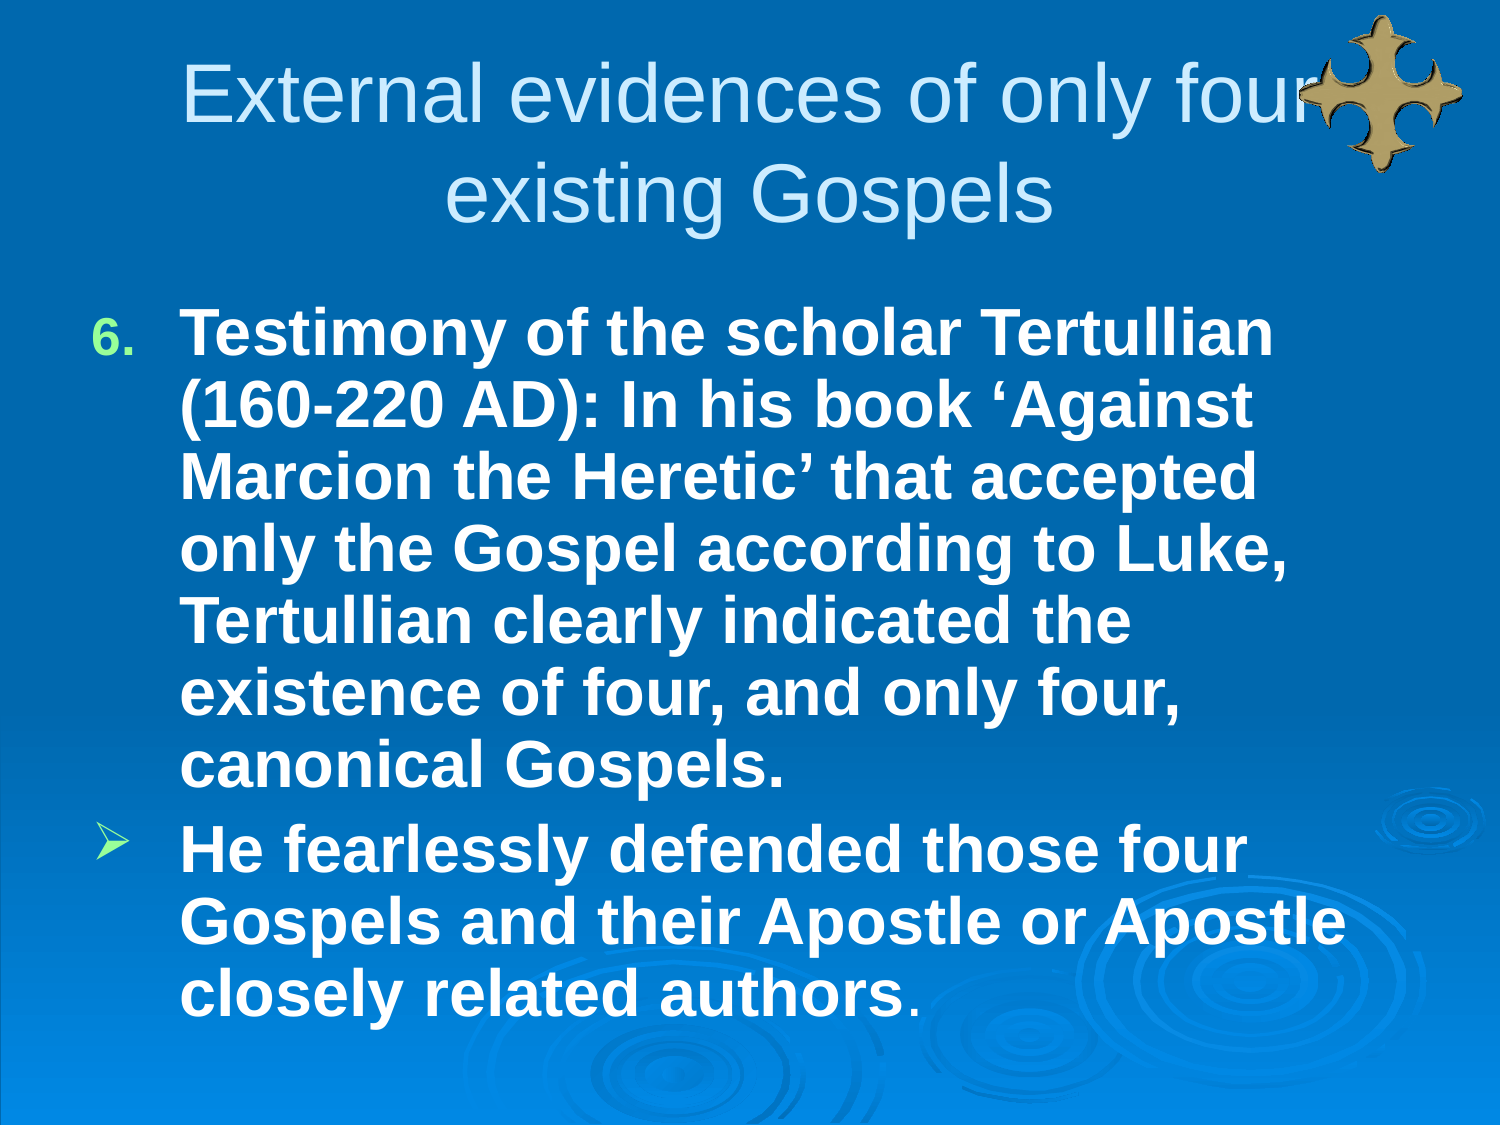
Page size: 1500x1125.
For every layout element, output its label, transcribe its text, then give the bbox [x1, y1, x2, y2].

picture [1293, 0, 1471, 188]
title External evidences of only four existing Gospels [74, 45, 1426, 233]
list Testimony of the scholar Tertullian (160-220 AD): In his book ‘Against Marcion the Heretic’ that accepted only the Gospel according to Luke, Tertullian clearly indicated the existence of four, and only four, canonical Gospels. He fearlessly defended those four Gospels and their Apostle or Apostle closely related authors. [76, 290, 1428, 1034]
